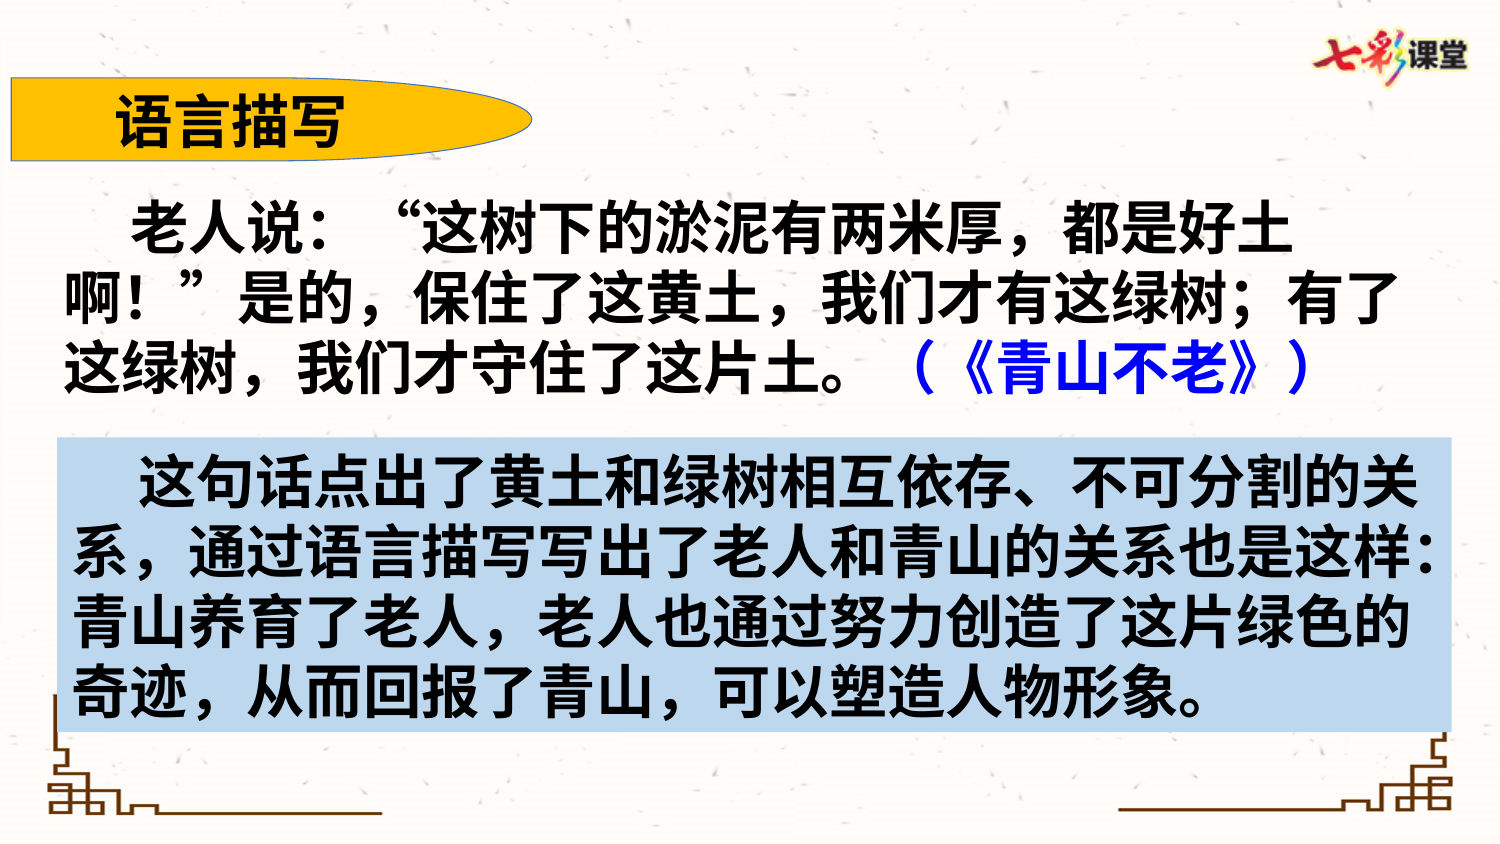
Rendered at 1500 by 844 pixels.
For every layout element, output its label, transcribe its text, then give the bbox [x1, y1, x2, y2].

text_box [0, 77, 532, 162]
text_box 老人说：“这树下的淤泥有两米厚，都是好土啊！”是的，保住了这黄土，我们才有这绿树；有了这绿树，我们才守住了这片土。（《青山不老》） [48, 183, 1452, 409]
text_box 这句话点出了黄土和绿树相互依存、不可分割的关系，通过语言描写写出了老人和青山的关系也是这样：青山养育了老人，老人也通过努力创造了这片绿色的奇迹，从而回报了青山，可以塑造人物形象。 [57, 437, 1452, 733]
picture [0, 0, 1500, 844]
